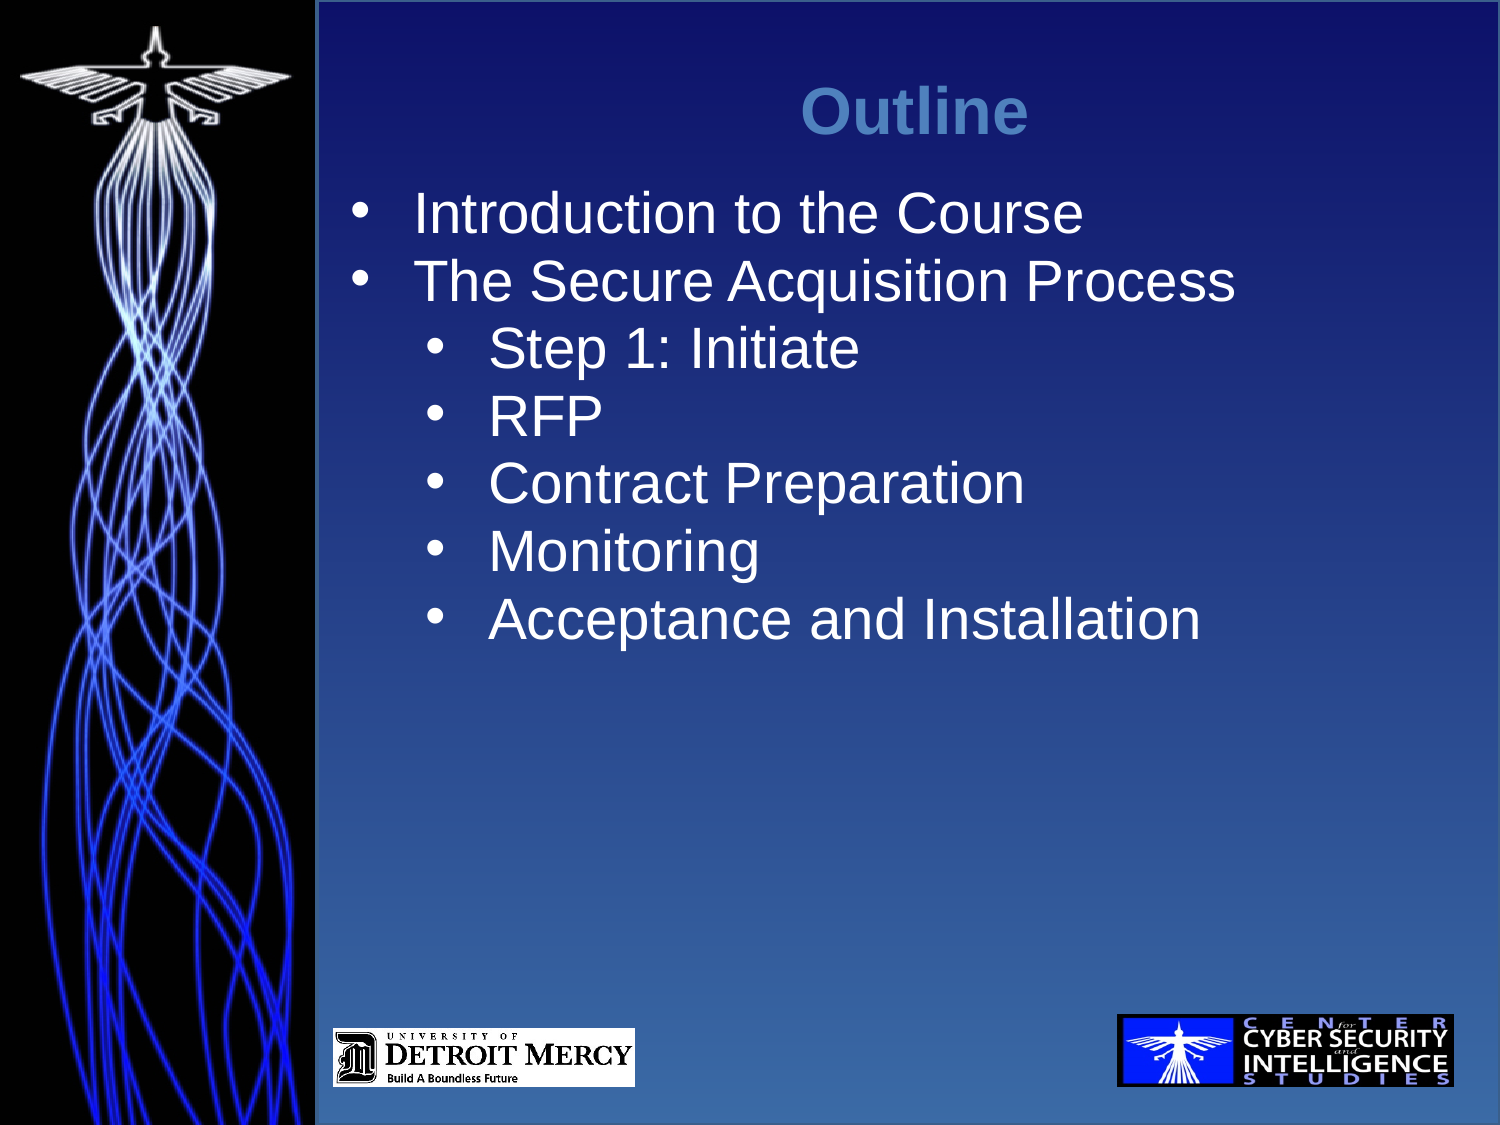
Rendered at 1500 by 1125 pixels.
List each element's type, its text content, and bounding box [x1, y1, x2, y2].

picture [1117, 1013, 1455, 1087]
picture [0, 0, 316, 1125]
text_box [317, 0, 1500, 1125]
text_box Outline [367, 59, 1463, 157]
picture [333, 1028, 635, 1087]
text_box Introduction to the Course The Secure Acquisition Process Step 1: Initiate RFP Contract Preparation Monitoring Acceptance and Installation [333, 180, 1497, 981]
